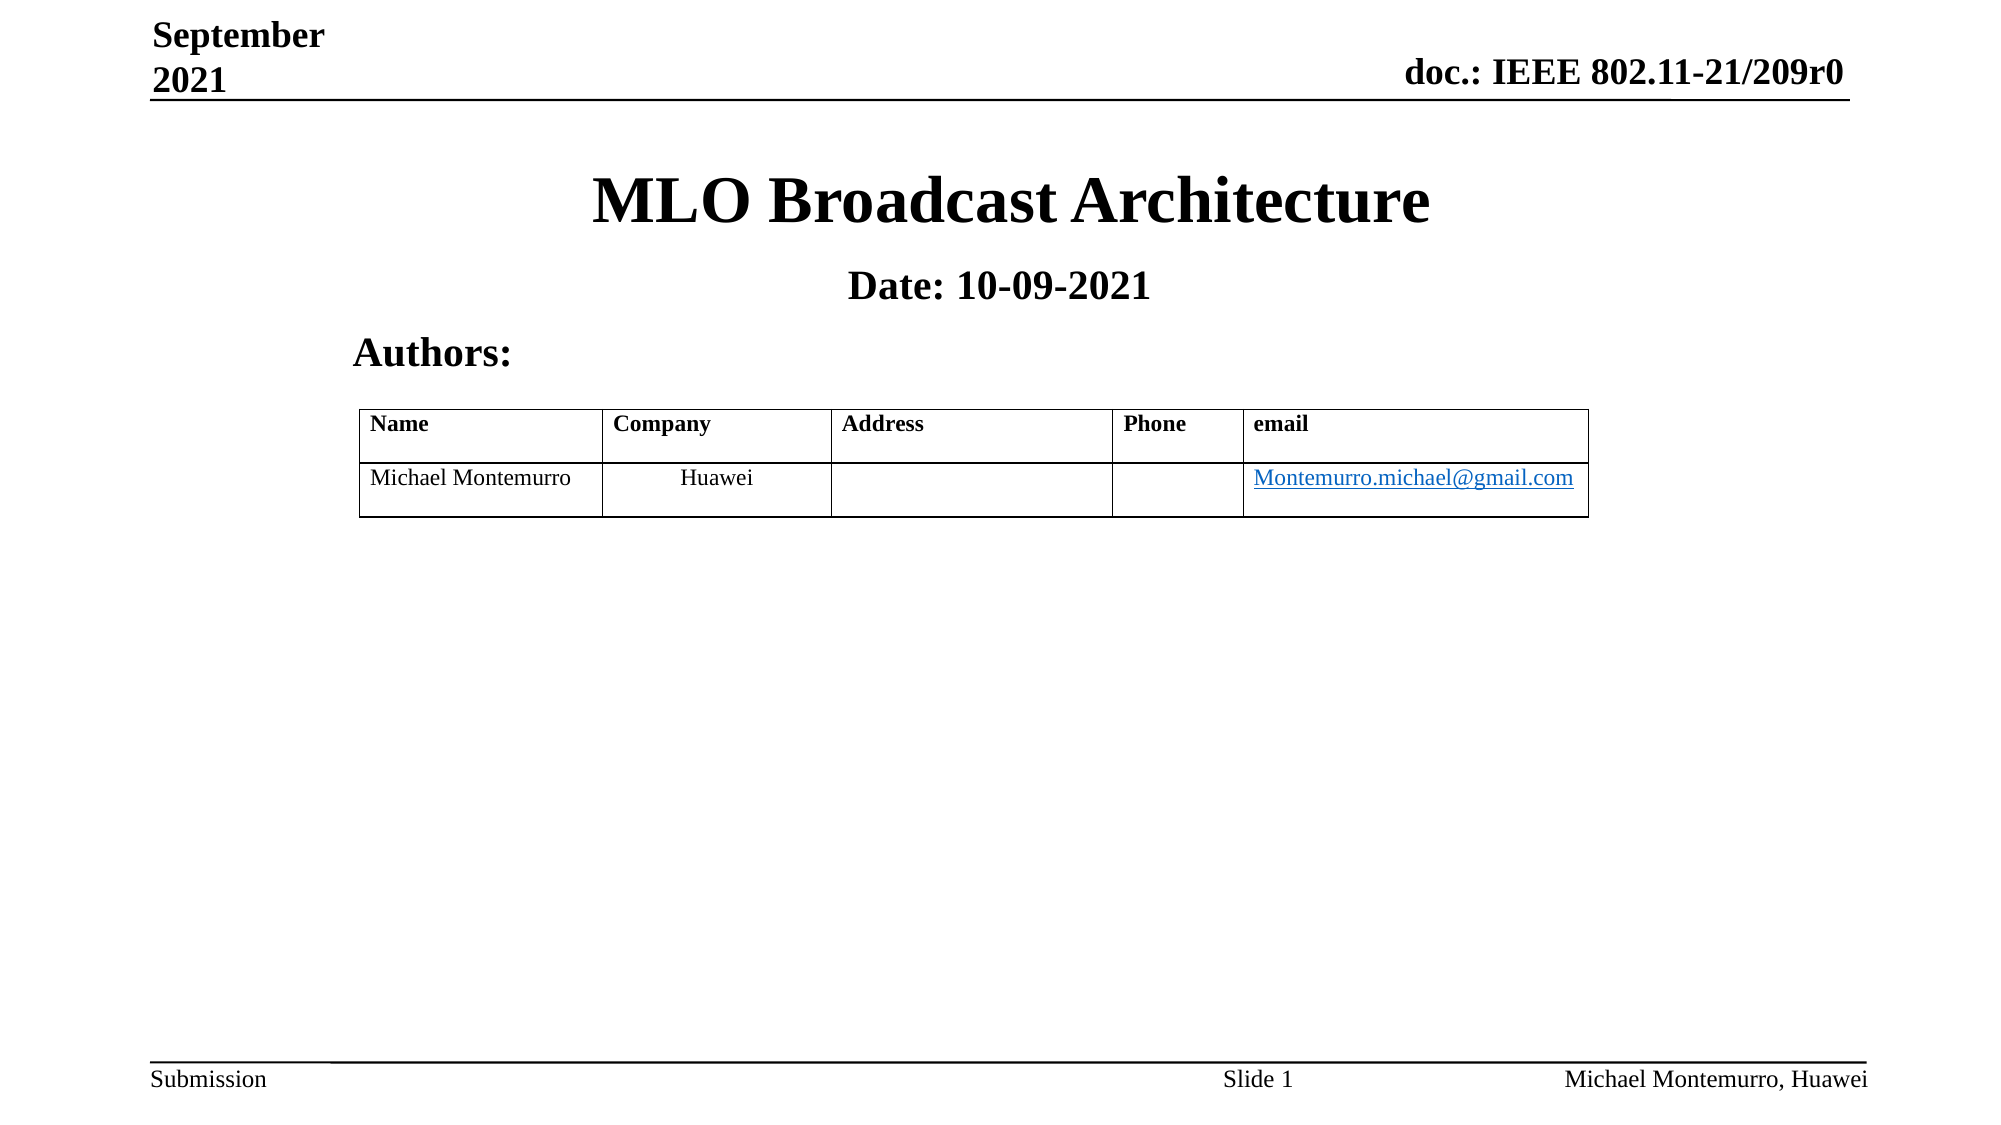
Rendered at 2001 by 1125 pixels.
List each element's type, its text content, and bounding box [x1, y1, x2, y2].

list Date: 10-09-2021 [362, 249, 1638, 313]
slide_number Slide 1 [1222, 1061, 1295, 1093]
title MLO Broadcast Architecture [375, 108, 1650, 284]
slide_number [152, 54, 354, 101]
text_box Authors: [337, 317, 575, 380]
footer Michael Montemurro, Huawei [1560, 1061, 1869, 1093]
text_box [344, 408, 1651, 600]
